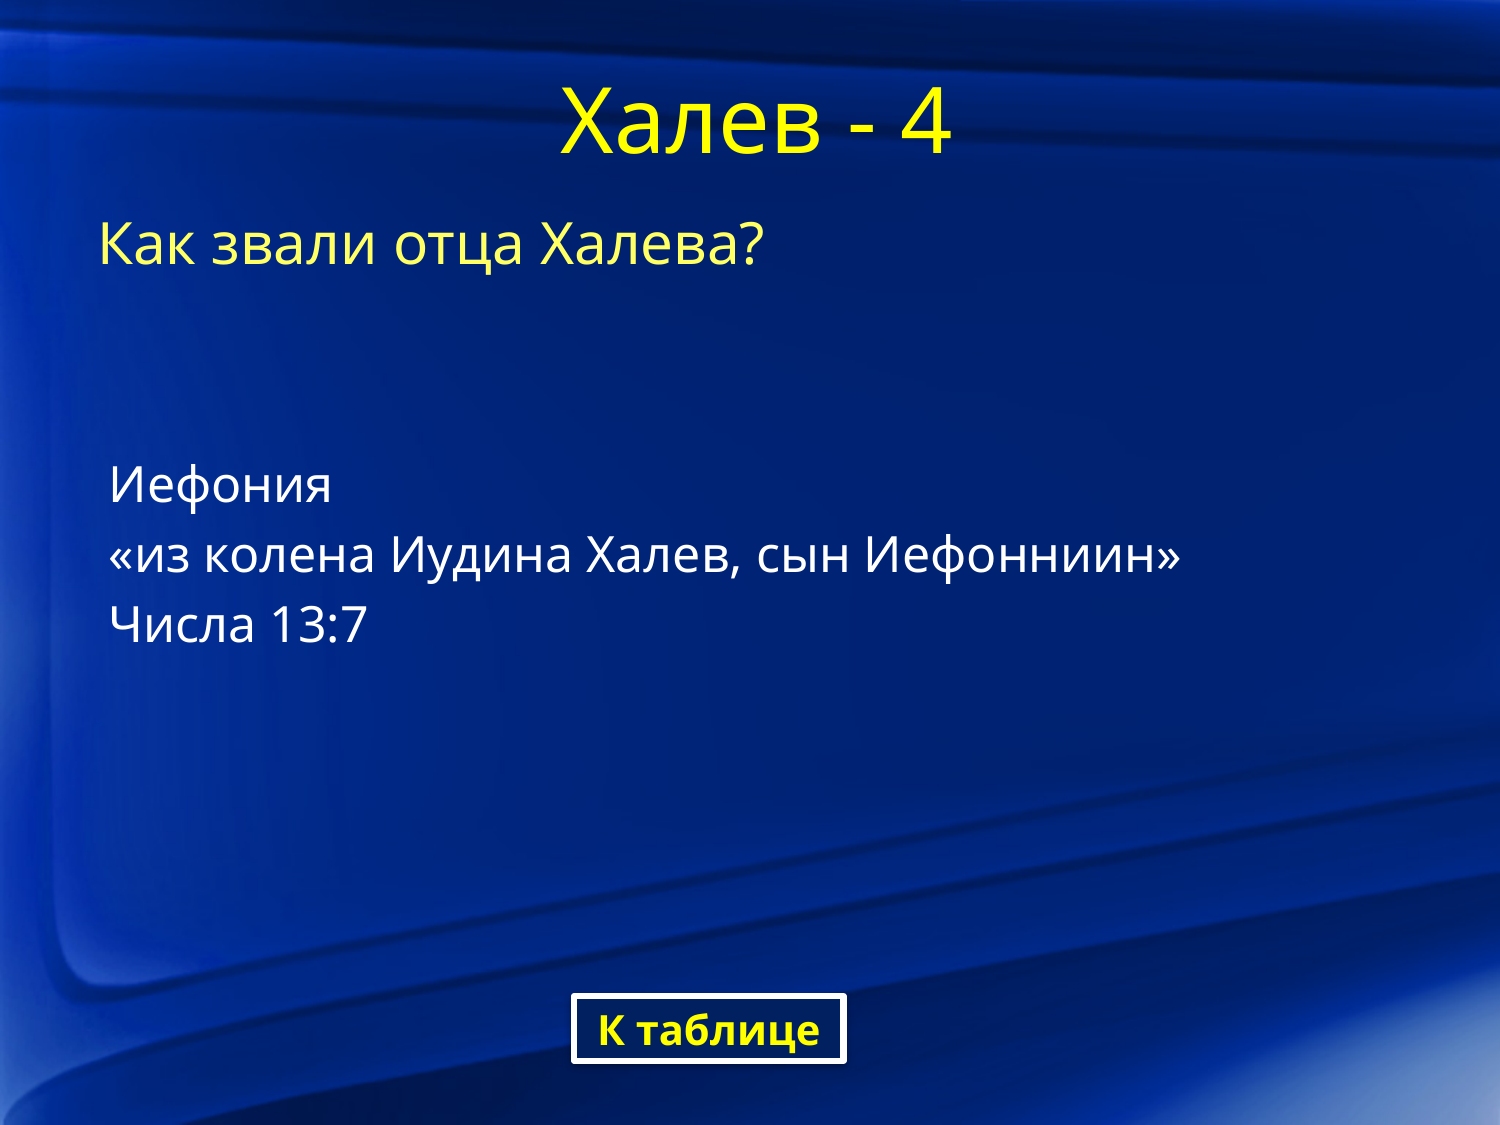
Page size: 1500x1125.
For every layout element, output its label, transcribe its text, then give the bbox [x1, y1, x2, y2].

list Как звали отца Халева? [82, 199, 1390, 387]
text_box К таблице [571, 993, 847, 1064]
title Халев - 4 [82, 23, 1432, 211]
list Иефония «из колена Иудина Халев, сын Иефонниин» Числа 13:7 [93, 445, 1383, 797]
picture [0, 0, 1500, 1125]
